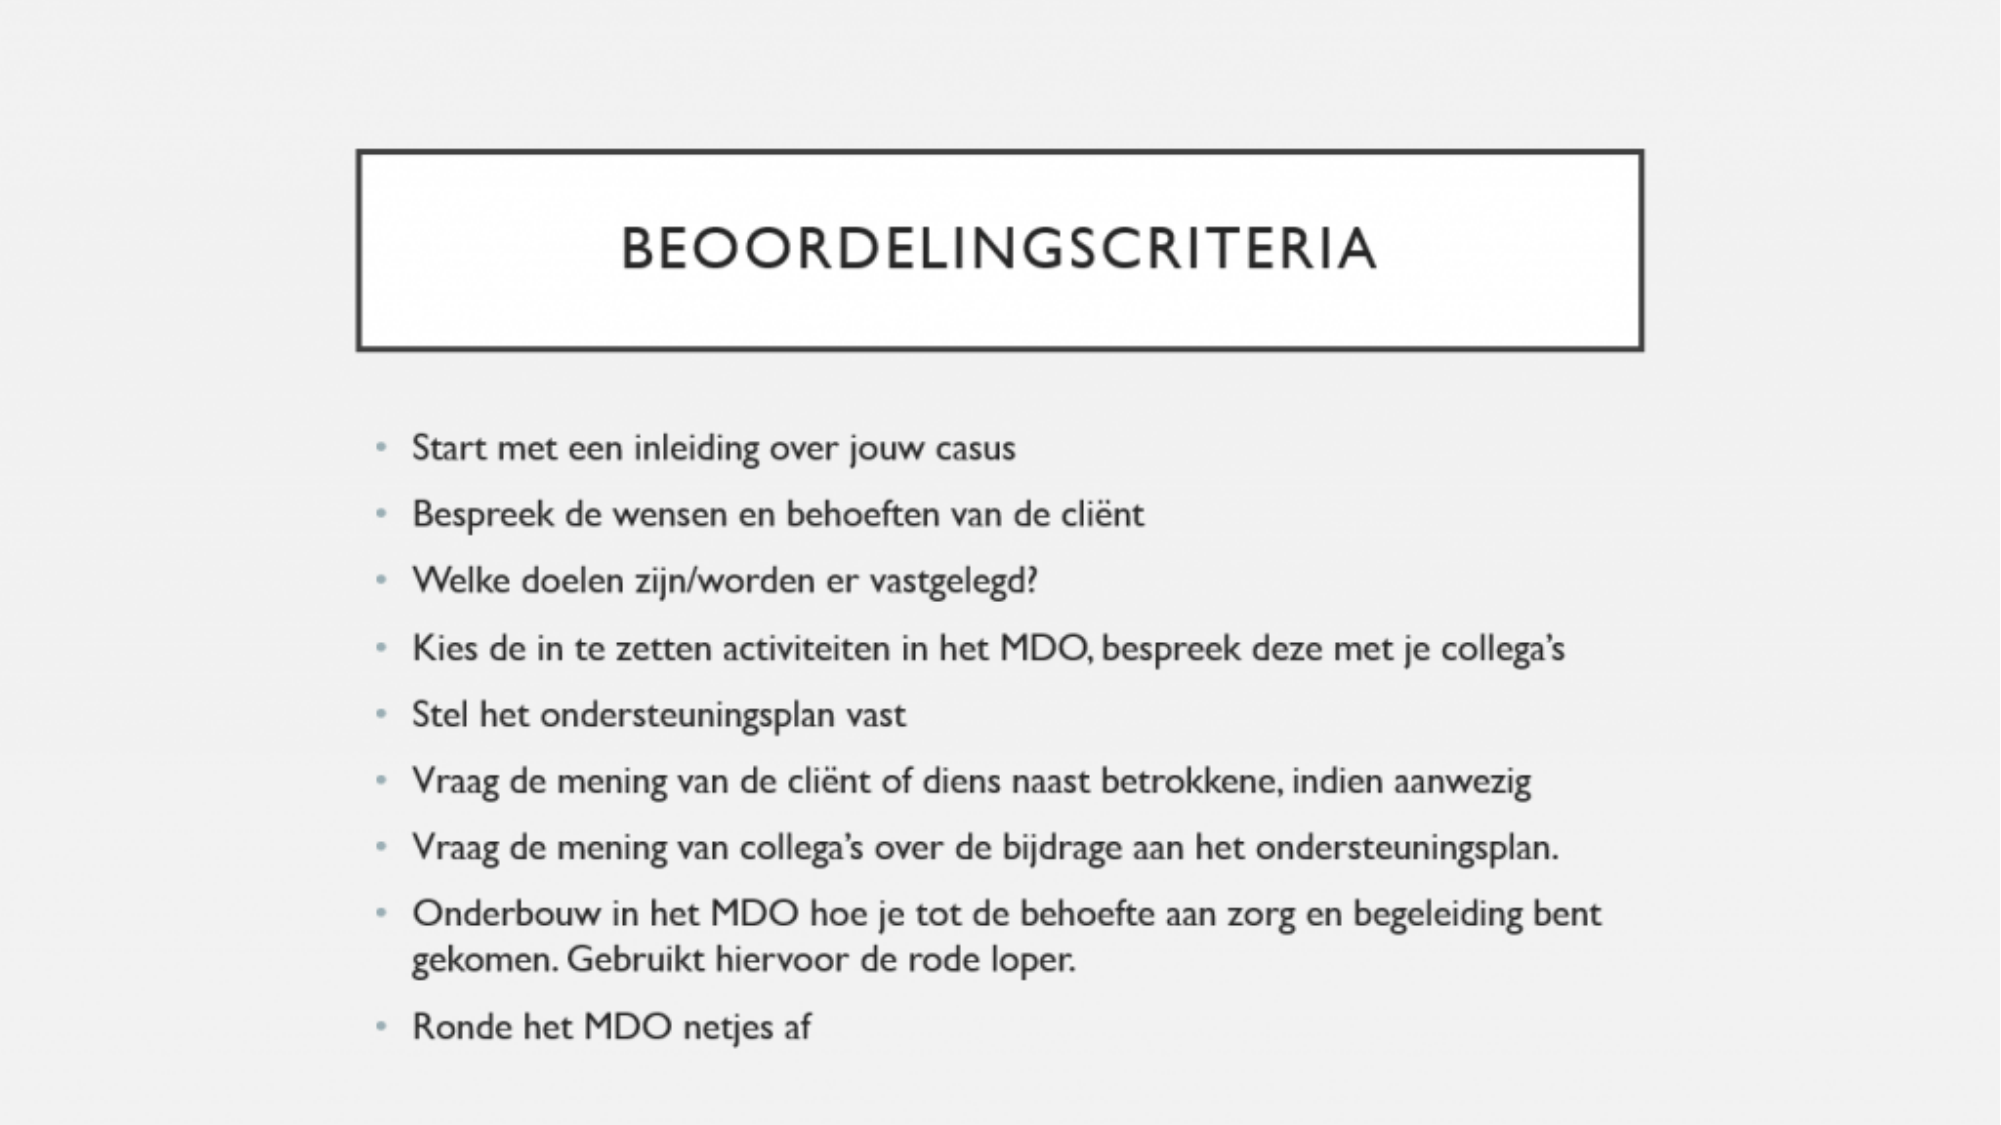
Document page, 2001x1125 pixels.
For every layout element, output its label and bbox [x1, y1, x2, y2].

list [0, 0, 2000, 1125]
